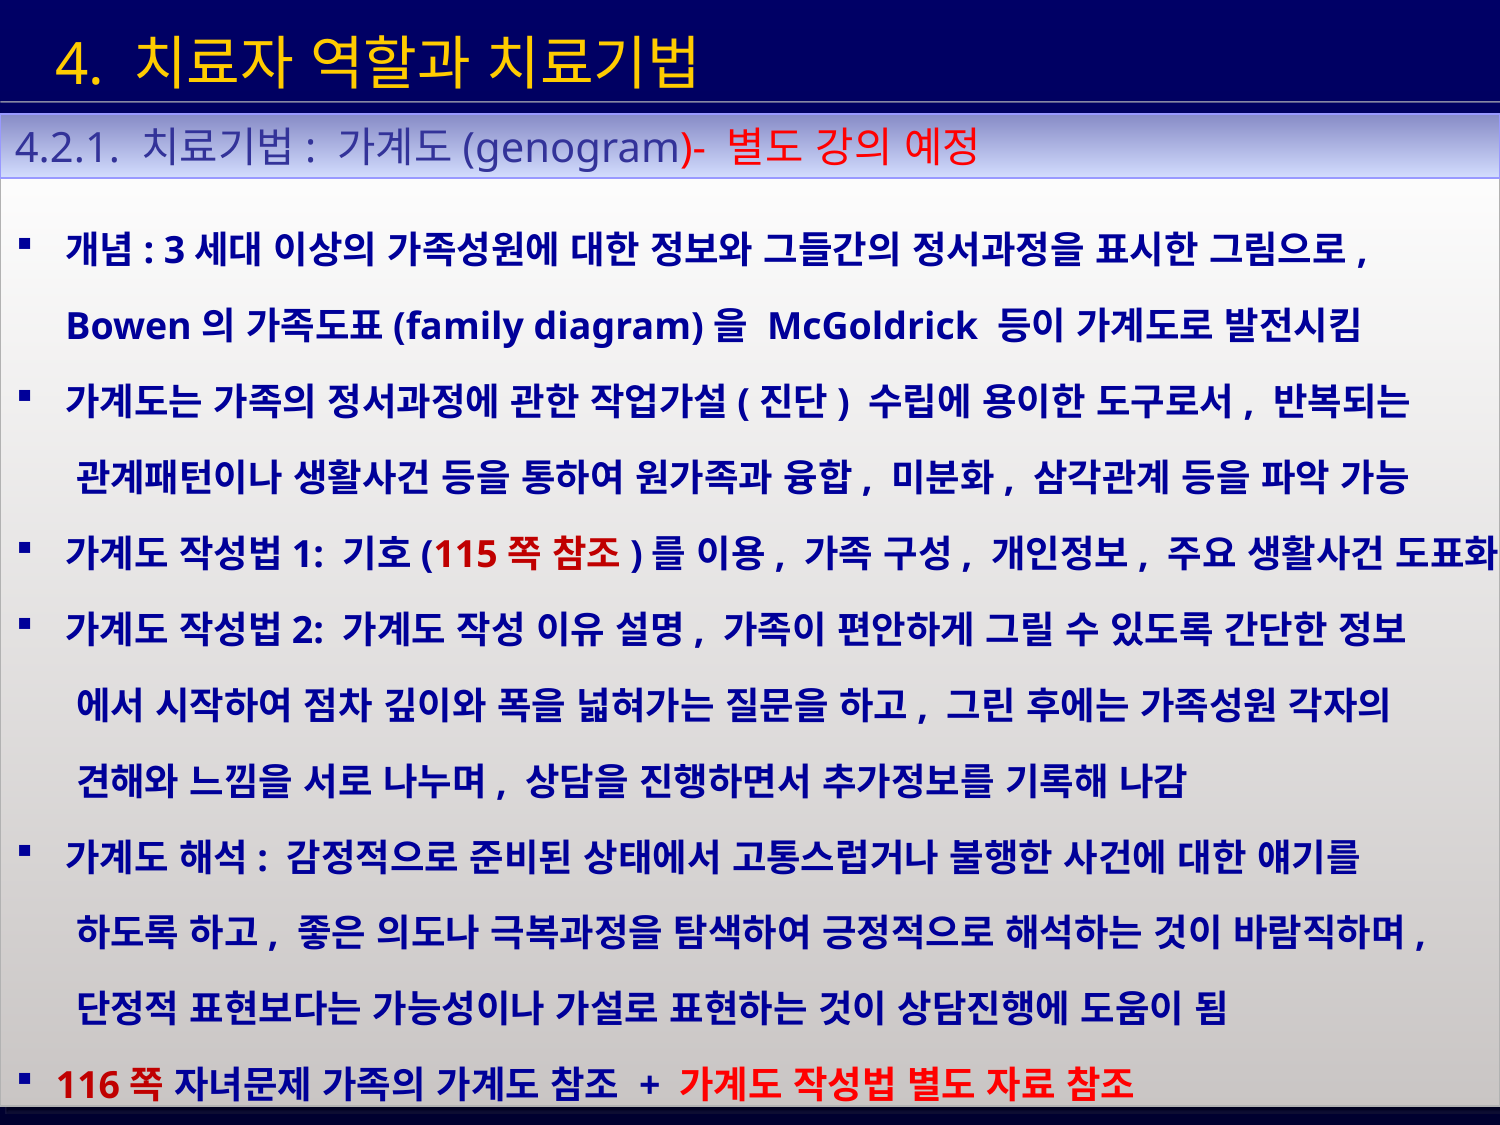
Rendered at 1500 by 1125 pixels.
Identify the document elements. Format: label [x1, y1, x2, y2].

text_box [0, 18, 1500, 1107]
